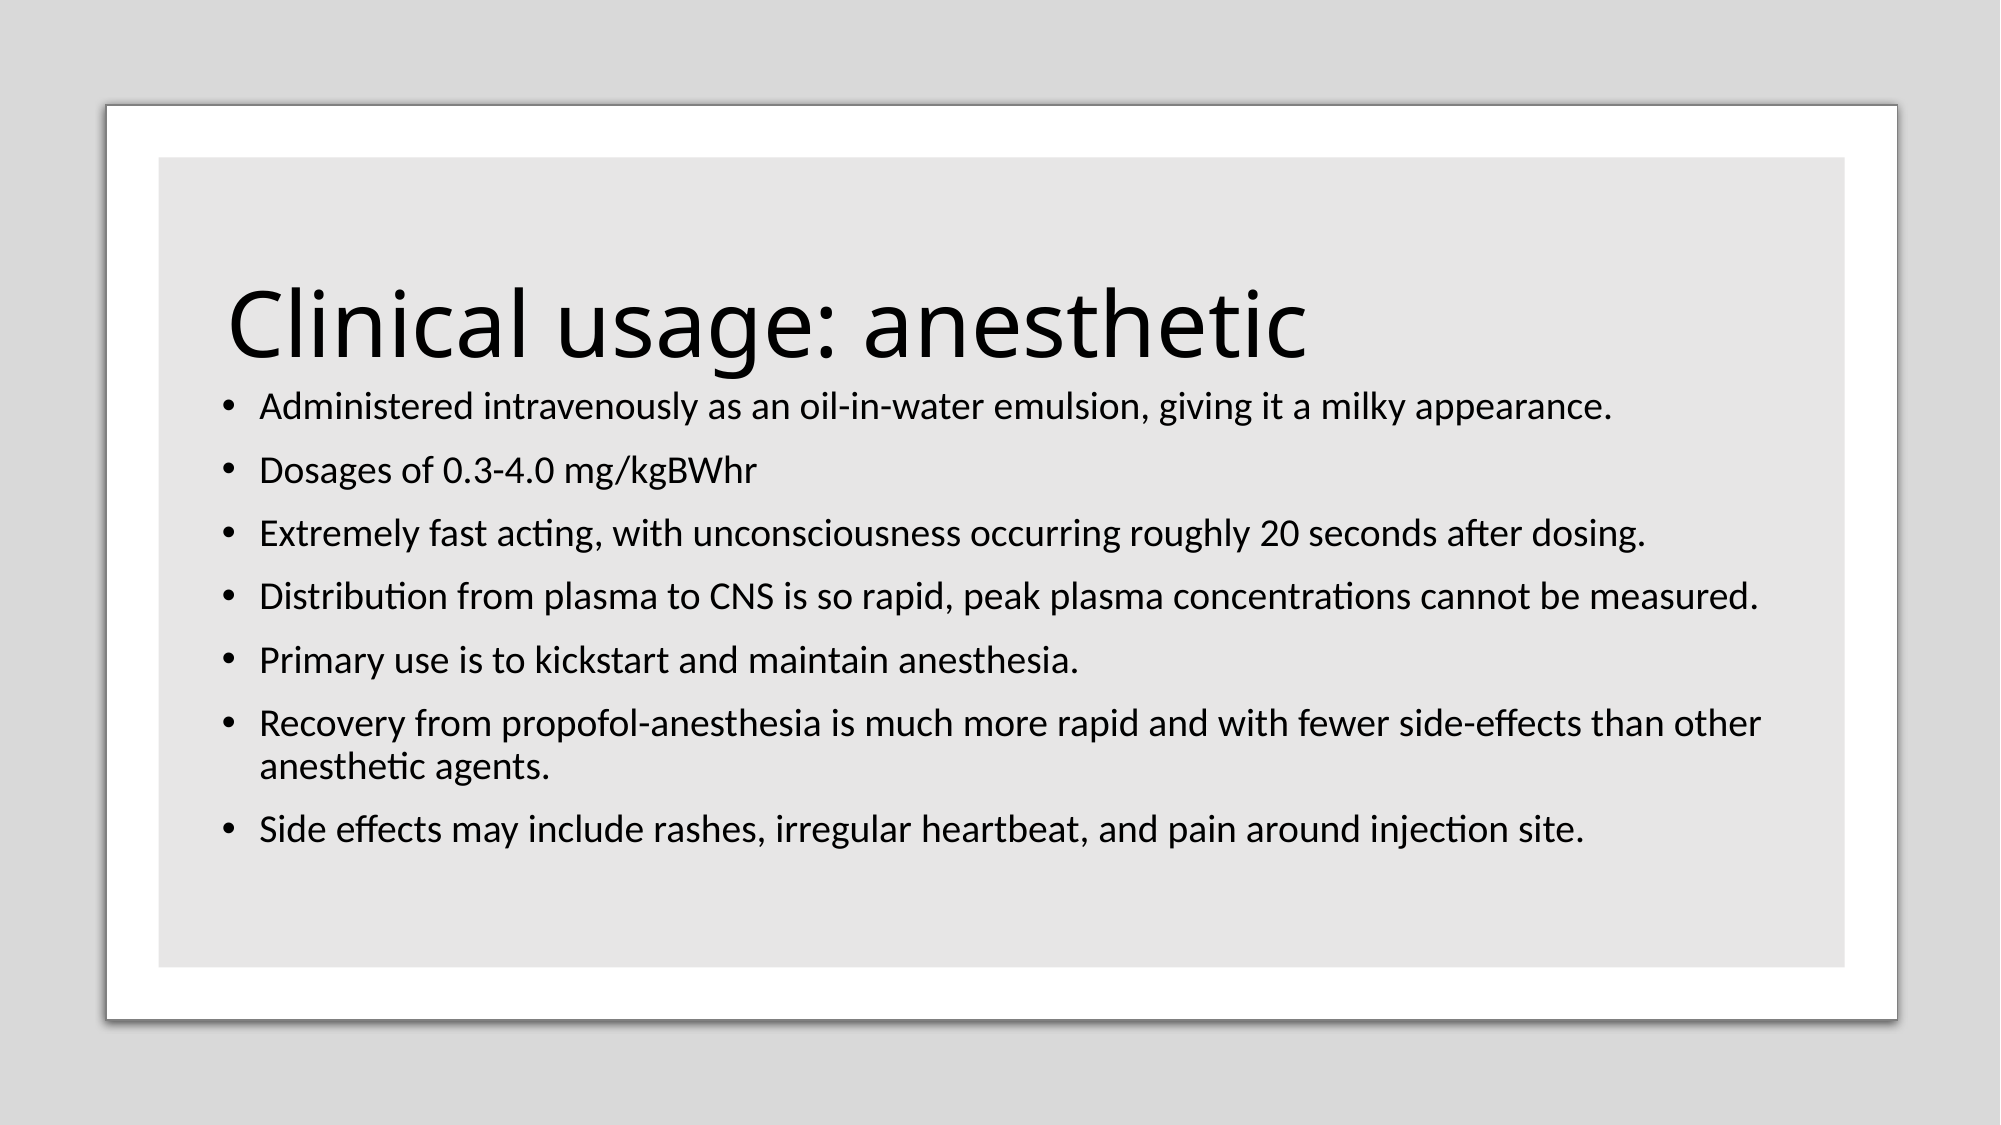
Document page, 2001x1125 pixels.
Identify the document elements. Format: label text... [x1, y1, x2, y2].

text_box [158, 156, 1846, 968]
list Administered intravenously as an oil-in-water emulsion, giving it a milky appearance. Dosages of 0.3-4.0 mg/kgBWhr Extremely fast acting, with unconsciousness occurring roughly 20 seconds after dosing. Distribution from plasma to CNS is so rapid, peak plasma concentrations cannot be measured. Primary use is to kickstart and maintain anesthesia. Recovery from propofol-anesthesia is much more rapid and with fewer side-effects than other anesthetic agents. Side effects may include rashes, irregular heartbeat, and pain around injection site. [206, 378, 1788, 915]
text_box [105, 104, 1898, 1021]
title Clinical usage: anesthetic [211, 210, 1793, 446]
text_box [0, 0, 2000, 1125]
